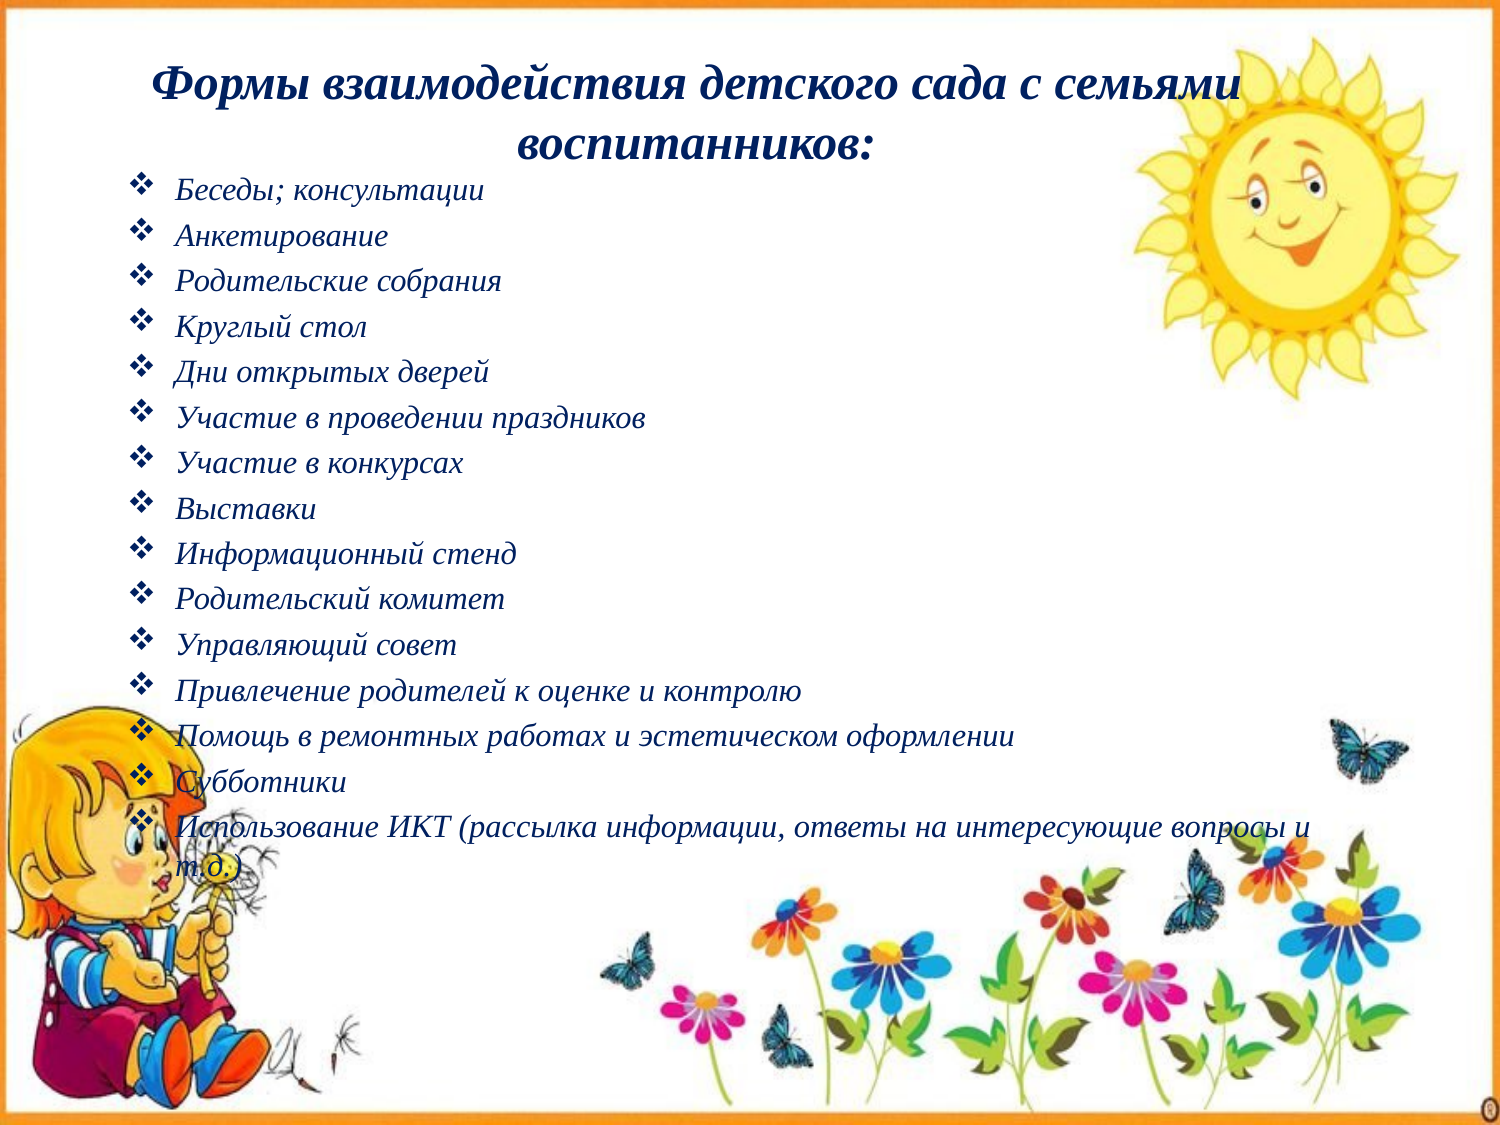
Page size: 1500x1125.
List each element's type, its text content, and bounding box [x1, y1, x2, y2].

text_box Беседы; консультации Анкетирование Родительские собрания Круглый стол Дни открытых дверей Участие в проведении праздников Участие в конкурсах Выставки Информационный стенд Родительский комитет Управляющий совет Привлечение родителей к оценке и контролю Помощь в ремонтных работах и эстетическом оформлении Субботники Использование ИКТ (рассылка информации, ответы на интересующие вопросы и т.д.) [112, 160, 1388, 900]
text_box Формы взаимодействия детского сада с семьями воспитанников: [64, 42, 1329, 178]
picture [0, 0, 1500, 1125]
